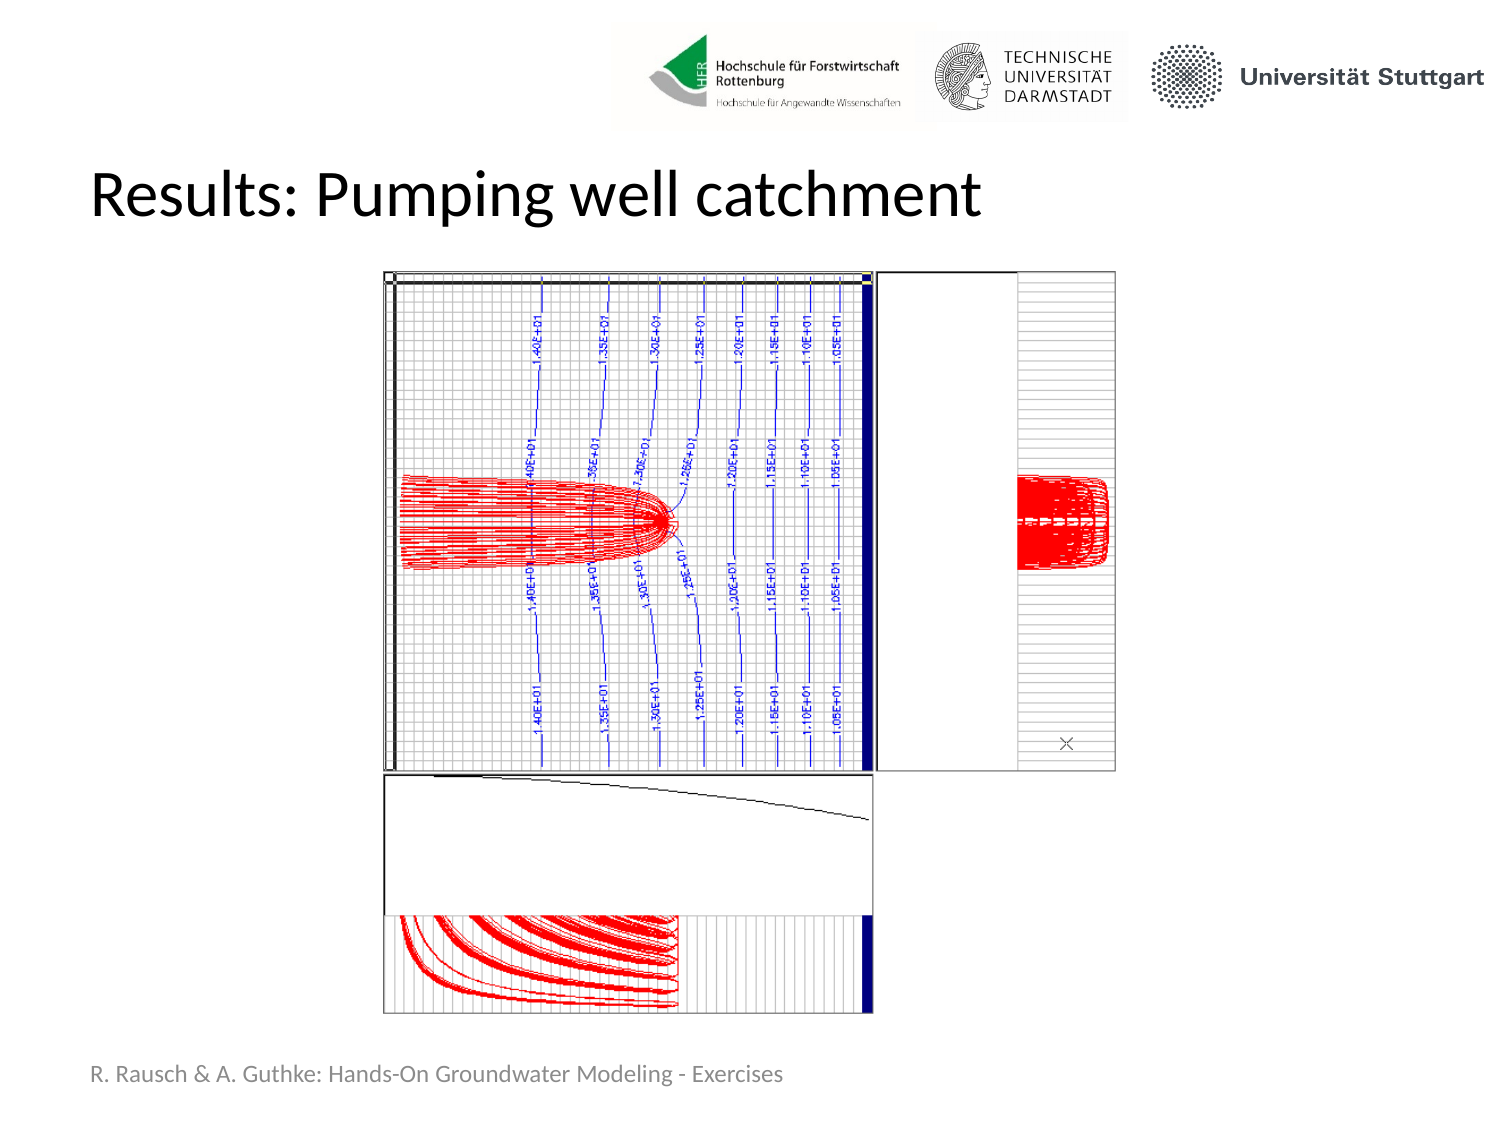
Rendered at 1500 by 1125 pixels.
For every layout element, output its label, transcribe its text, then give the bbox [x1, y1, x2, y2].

picture [611, 22, 1129, 131]
slide_number R. Rausch & A. Guthke: Hands-On Groundwater Modeling - Exercises [75, 1042, 916, 1103]
title Results: Pumping well catchment [75, 136, 1425, 244]
picture [1151, 44, 1491, 109]
picture [383, 271, 1117, 1015]
